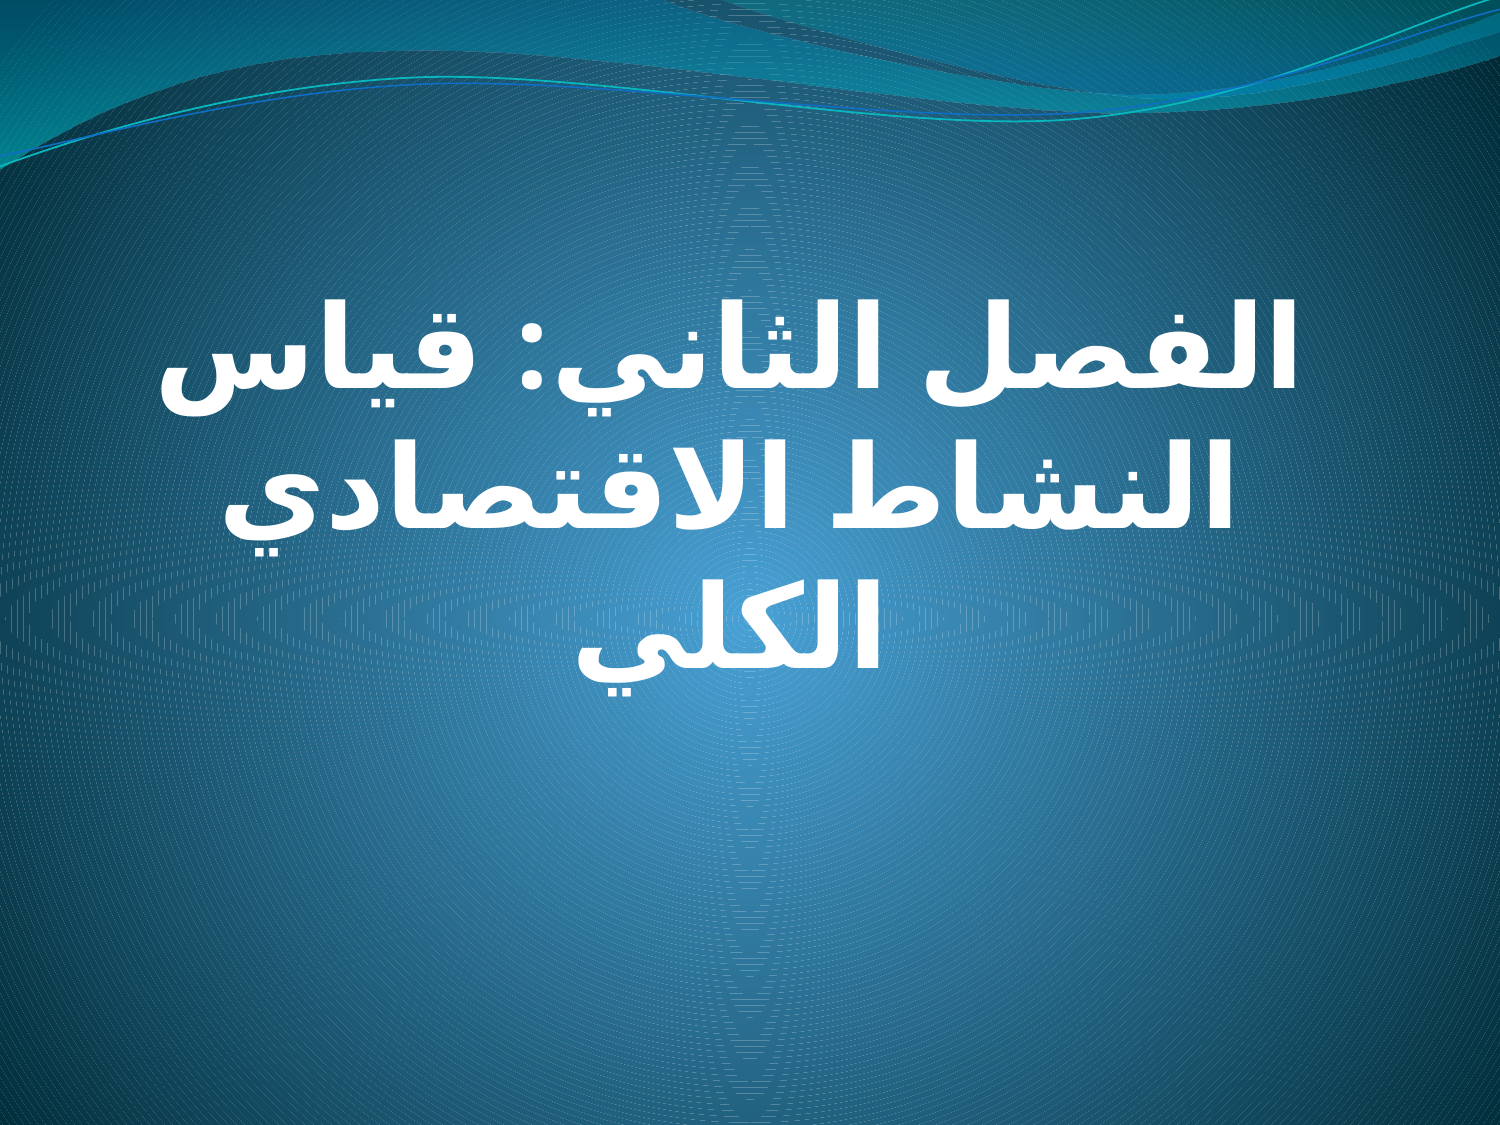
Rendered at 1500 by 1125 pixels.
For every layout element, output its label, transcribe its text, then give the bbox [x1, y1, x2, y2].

title الفصل الثاني: قياس النشاط الاقتصادي الكلي [87, 392, 1376, 693]
